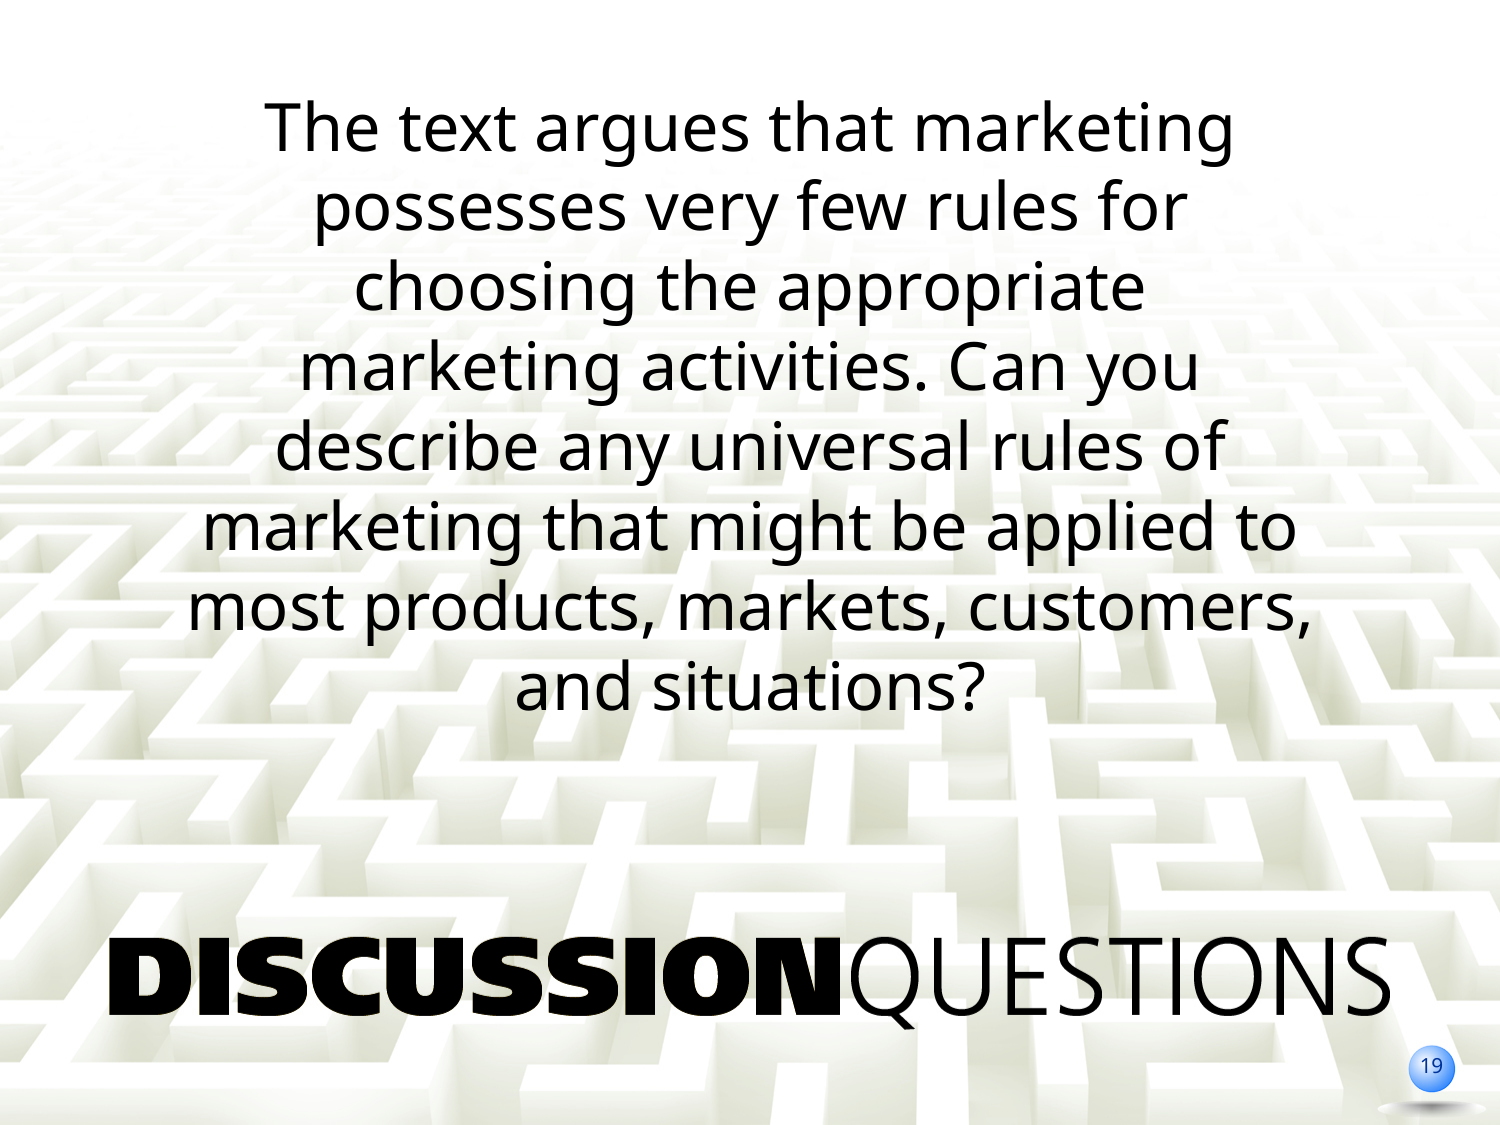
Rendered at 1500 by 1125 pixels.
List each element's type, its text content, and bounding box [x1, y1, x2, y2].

list The text argues that marketing possesses very few rules for choosing the appropriate marketing activities. Can you describe any universal rules of marketing that might be applied to most products, markets, customers, and situations? [167, 26, 1335, 782]
slide_number 19 [1386, 1037, 1478, 1097]
picture [0, 0, 1500, 1125]
